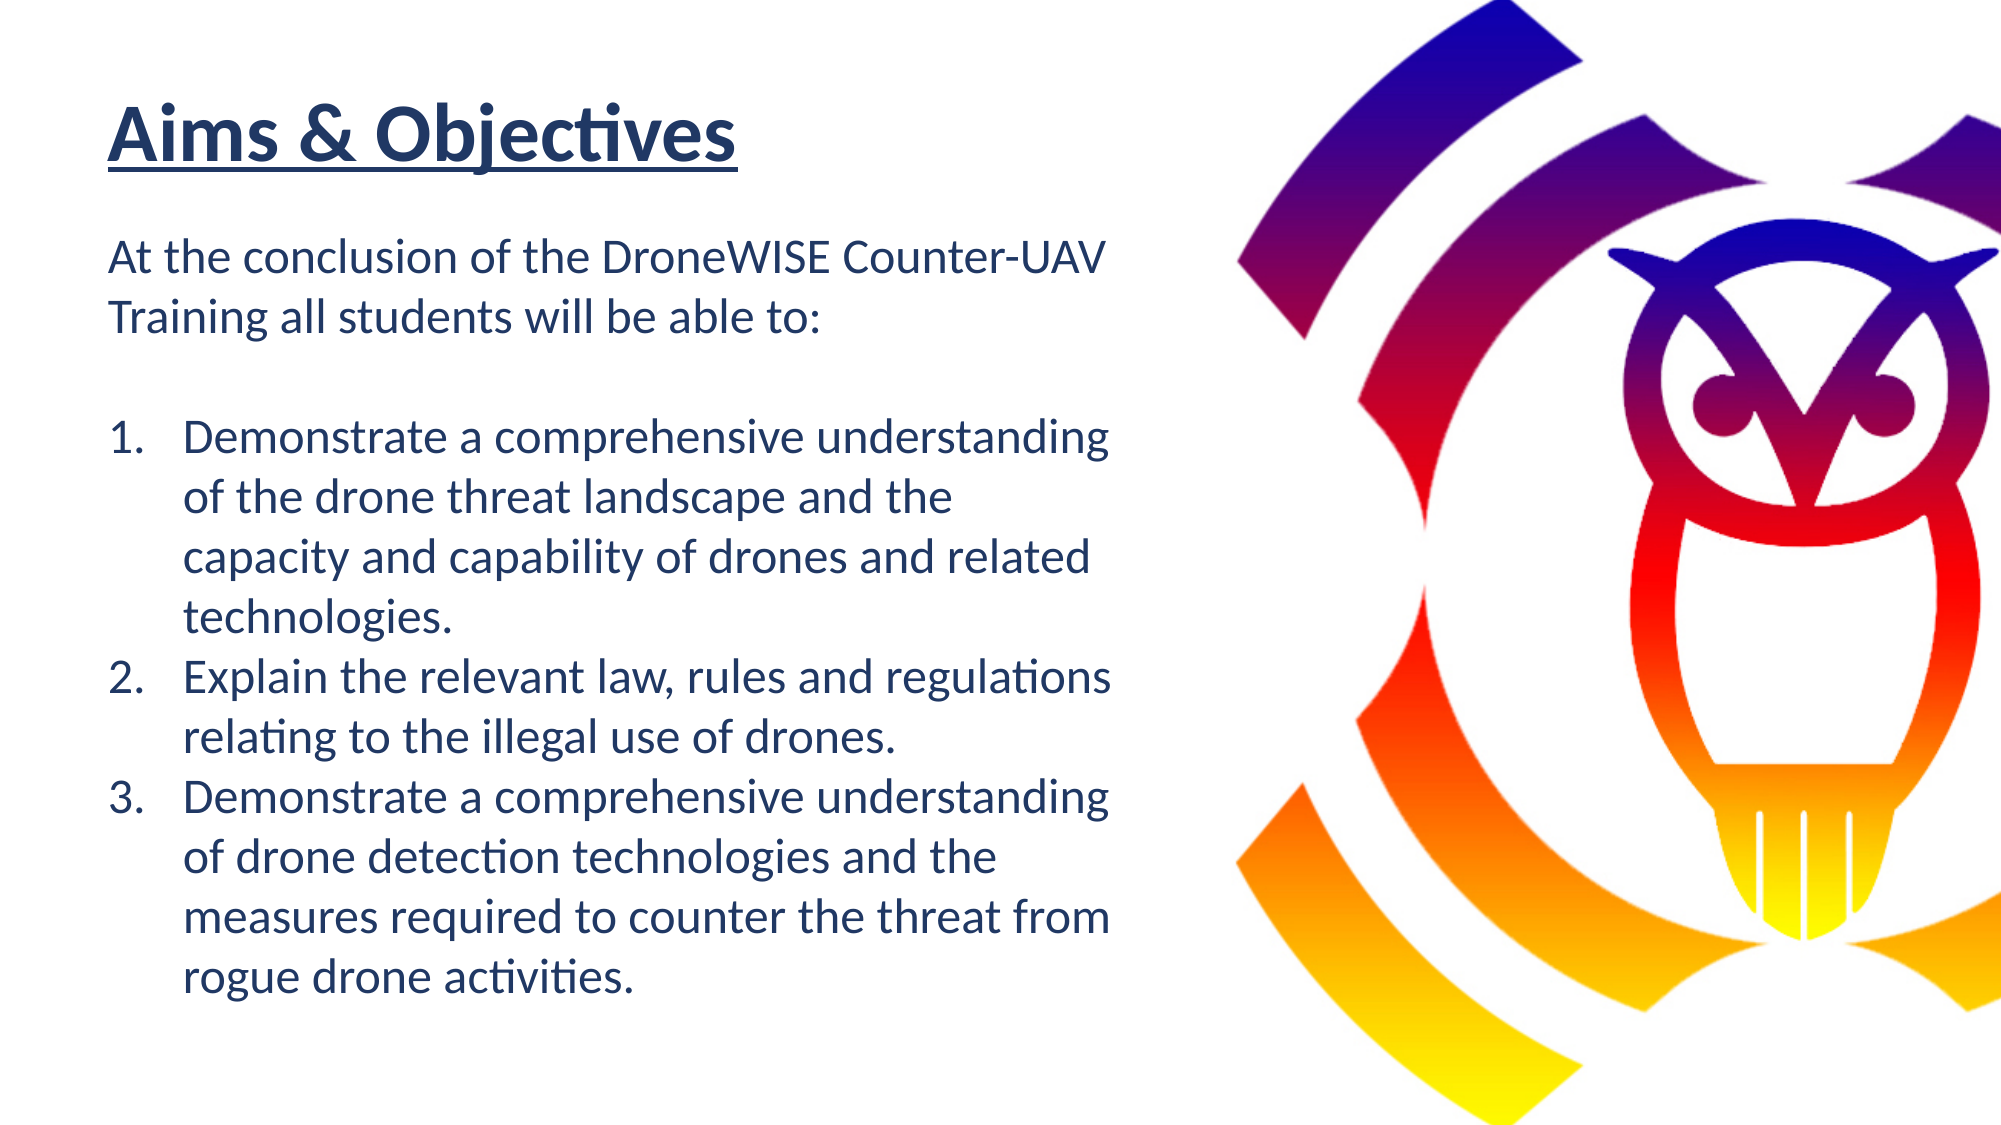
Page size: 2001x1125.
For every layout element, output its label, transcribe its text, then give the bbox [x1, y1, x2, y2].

picture [1023, 0, 2001, 1125]
text_box Aims & Objectives At the conclusion of the DroneWISE Counter-UAV Training all students will be able to: Demonstrate a comprehensive understanding of the drone threat landscape and the capacity and capability of drones and related technologies. Explain the relevant law, rules and regulations relating to the illegal use of drones. Demonstrate a comprehensive understanding of drone detection technologies and the measures required to counter the threat from rogue drone activities. [92, 359, 1023, 722]
